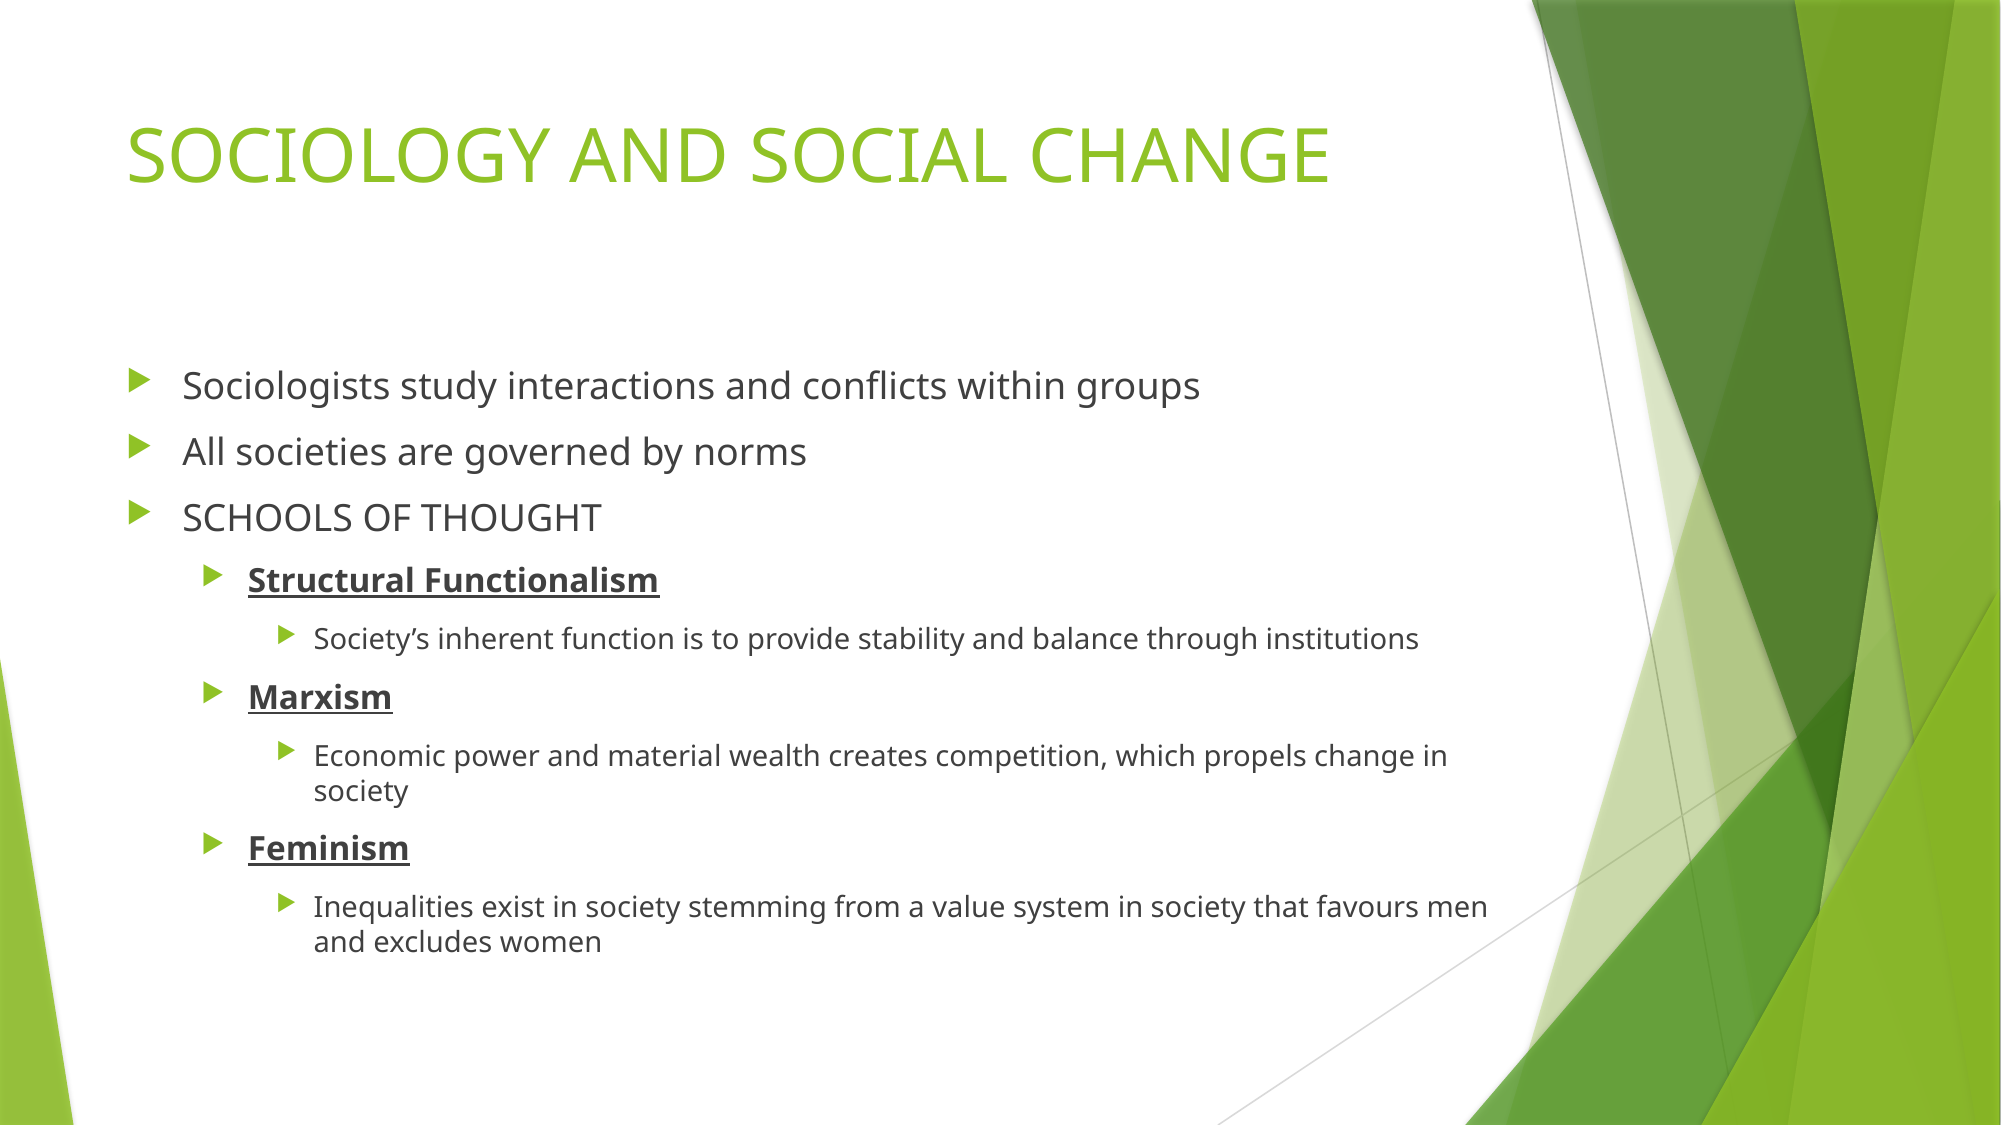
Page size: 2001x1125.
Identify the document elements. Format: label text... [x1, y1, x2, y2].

list Sociologists study interactions and conflicts within groups All societies are governed by norms SCHOOLS OF THOUGHT Structural Functionalism Society’s inherent function is to provide stability and balance through institutions Marxism Economic power and material wealth creates competition, which propels change in society Feminism Inequalities exist in society stemming from a value system in society that favours men and excludes women [111, 354, 1522, 992]
title SOCIOLOGY AND SOCIAL CHANGE [111, 99, 1522, 317]
